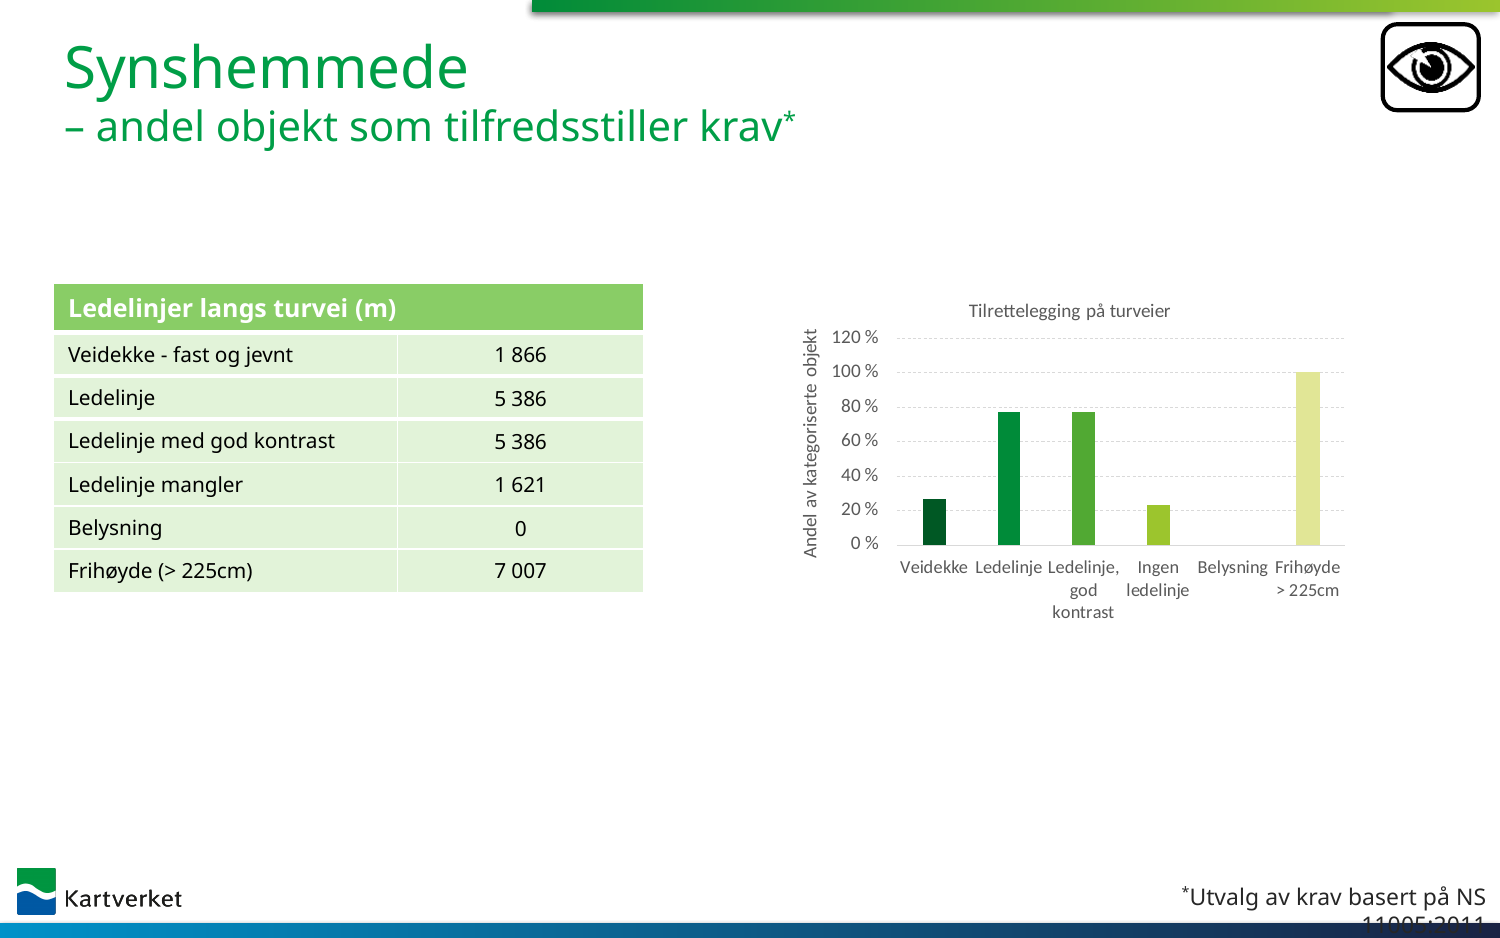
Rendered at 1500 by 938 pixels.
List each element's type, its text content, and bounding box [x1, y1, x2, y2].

picture [791, 291, 1348, 630]
table_cell 1 866 [398, 335, 643, 374]
table_cell 7 007 [398, 550, 643, 592]
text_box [1382, 24, 1480, 111]
table_cell Belysning [54, 507, 397, 548]
table_cell Frihøyde (> 225cm) [54, 550, 397, 592]
table_cell 1 621 [398, 463, 643, 505]
table_cell 0 [398, 507, 643, 548]
table_cell Ledelinje med god kontrast [54, 421, 397, 462]
table_cell 5 386 [398, 421, 643, 462]
text_box *Utvalg av krav basert på NS 11005:2011 [1068, 873, 1500, 938]
text_box Synshemmede – andel objekt som tilfredsstiller krav* [49, 24, 1431, 158]
table_cell 5 386 [398, 378, 643, 417]
table_header Ledelinjer langs turvei (m) [54, 284, 643, 330]
table_cell Ledelinje mangler [54, 463, 397, 505]
table_cell Ledelinje [54, 378, 397, 417]
table_cell Veidekke - fast og jevnt [54, 335, 397, 374]
